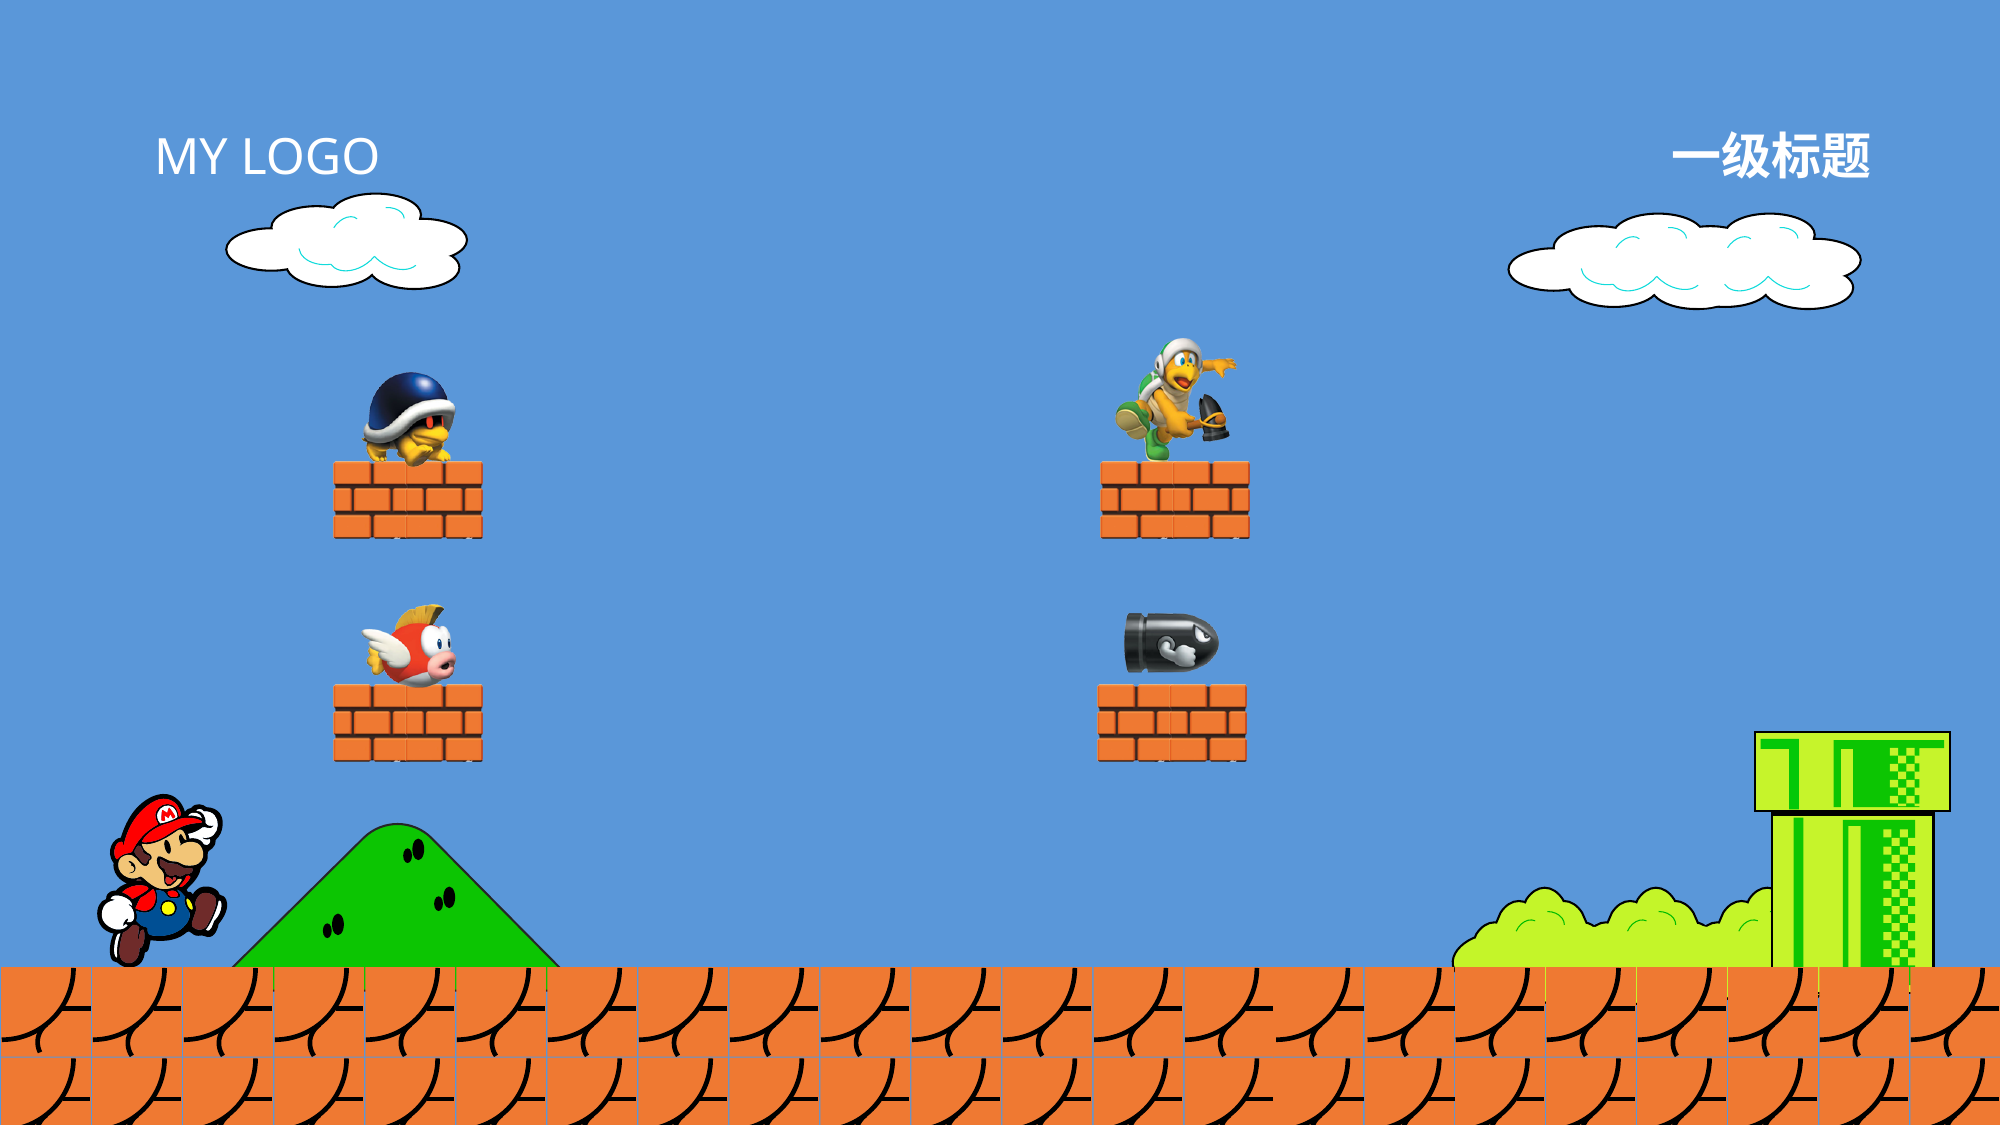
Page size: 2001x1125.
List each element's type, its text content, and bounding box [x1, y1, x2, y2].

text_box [226, 193, 467, 289]
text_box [333, 372, 483, 539]
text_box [333, 598, 483, 762]
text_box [266, 838, 528, 896]
text_box 一级标题 [1634, 117, 1908, 193]
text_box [92, 793, 233, 896]
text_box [1508, 213, 1861, 310]
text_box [0, 896, 2000, 1125]
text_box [1100, 338, 1250, 539]
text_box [1097, 595, 1247, 762]
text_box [1755, 731, 1950, 896]
